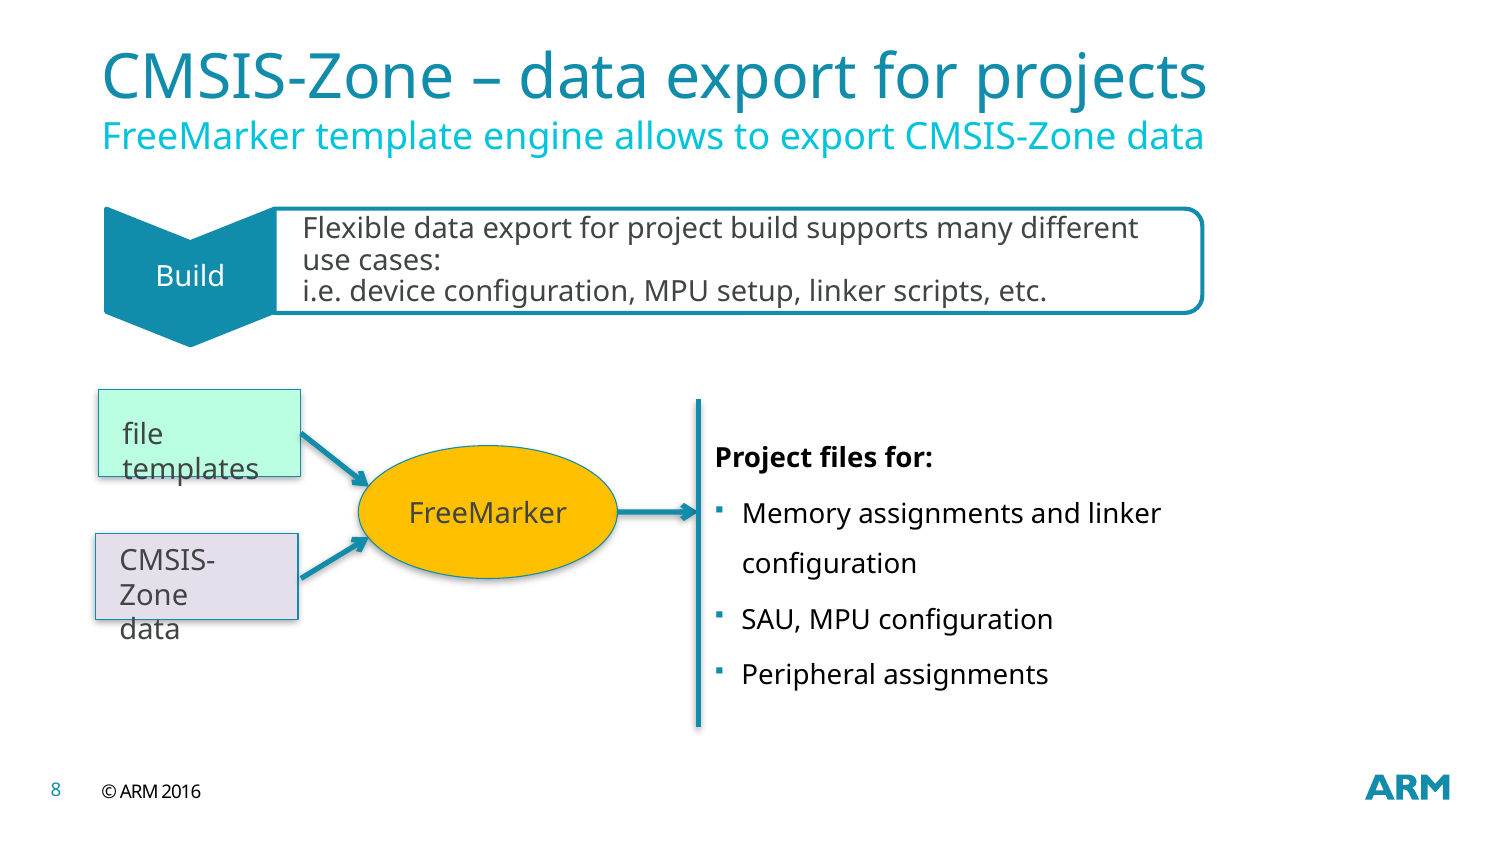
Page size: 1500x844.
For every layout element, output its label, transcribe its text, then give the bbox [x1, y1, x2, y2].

text_box [357, 444, 618, 580]
text_box file templates [107, 407, 301, 493]
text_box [300, 432, 370, 487]
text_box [274, 208, 1203, 314]
text_box FreeMarker [393, 486, 583, 537]
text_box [300, 536, 370, 579]
title CMSIS-Zone – data export for projects [101, 44, 1480, 113]
text_box [95, 532, 299, 621]
text_box FreeMarker template engine allows to export CMSIS-Zone data [90, 106, 1337, 152]
list Project files for: Memory assignments and linker configuration SAU, MPU configuration Peripheral assignments [714, 423, 1340, 693]
text_box CMSIS-Zone data [104, 533, 298, 654]
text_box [105, 208, 275, 346]
text_box [98, 389, 302, 477]
